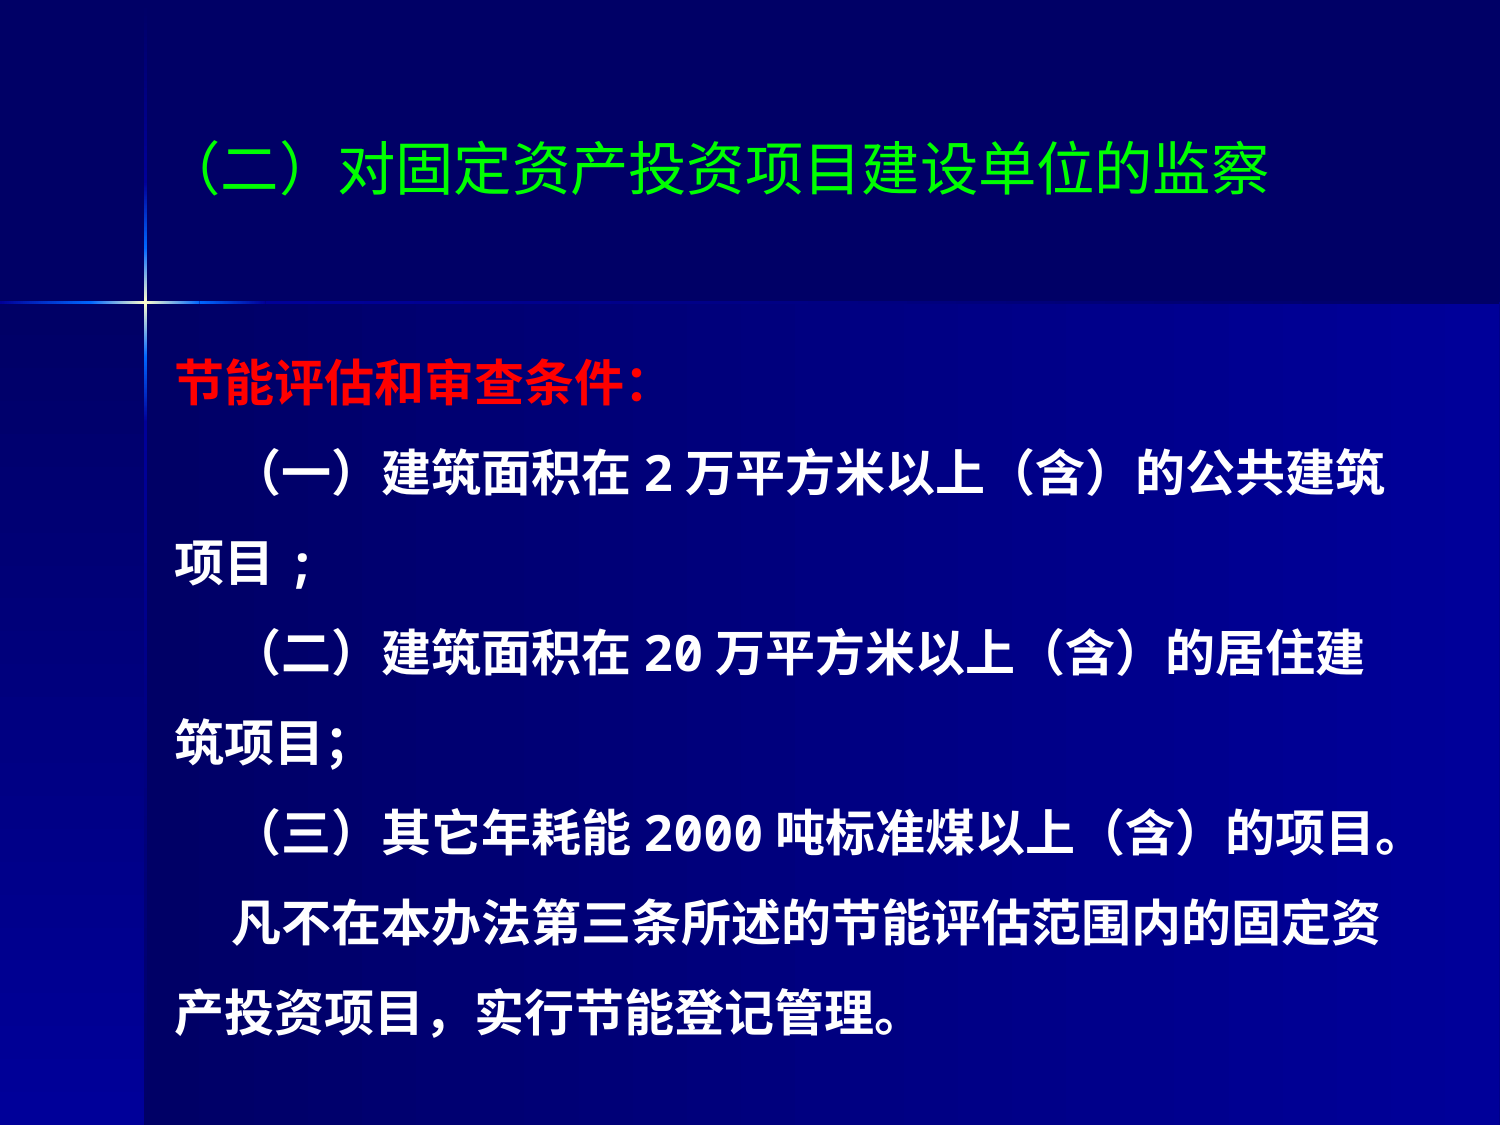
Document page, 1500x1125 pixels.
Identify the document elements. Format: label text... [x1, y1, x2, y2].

title （二）对固定资产投资项目建设单位的监察 [147, 49, 1413, 286]
list 节能评估和审查条件： （一）建筑面积在2万平方米以上（含）的公共建筑项目; （二）建筑面积在20万平方米以上（含）的居住建筑项目； （三）其它年耗能2000吨标准煤以上（含）的项目。 凡不在本办法第三条所述的节能评估范围内的固定资产投资项目，实行节能登记管理。 [159, 314, 1412, 1001]
